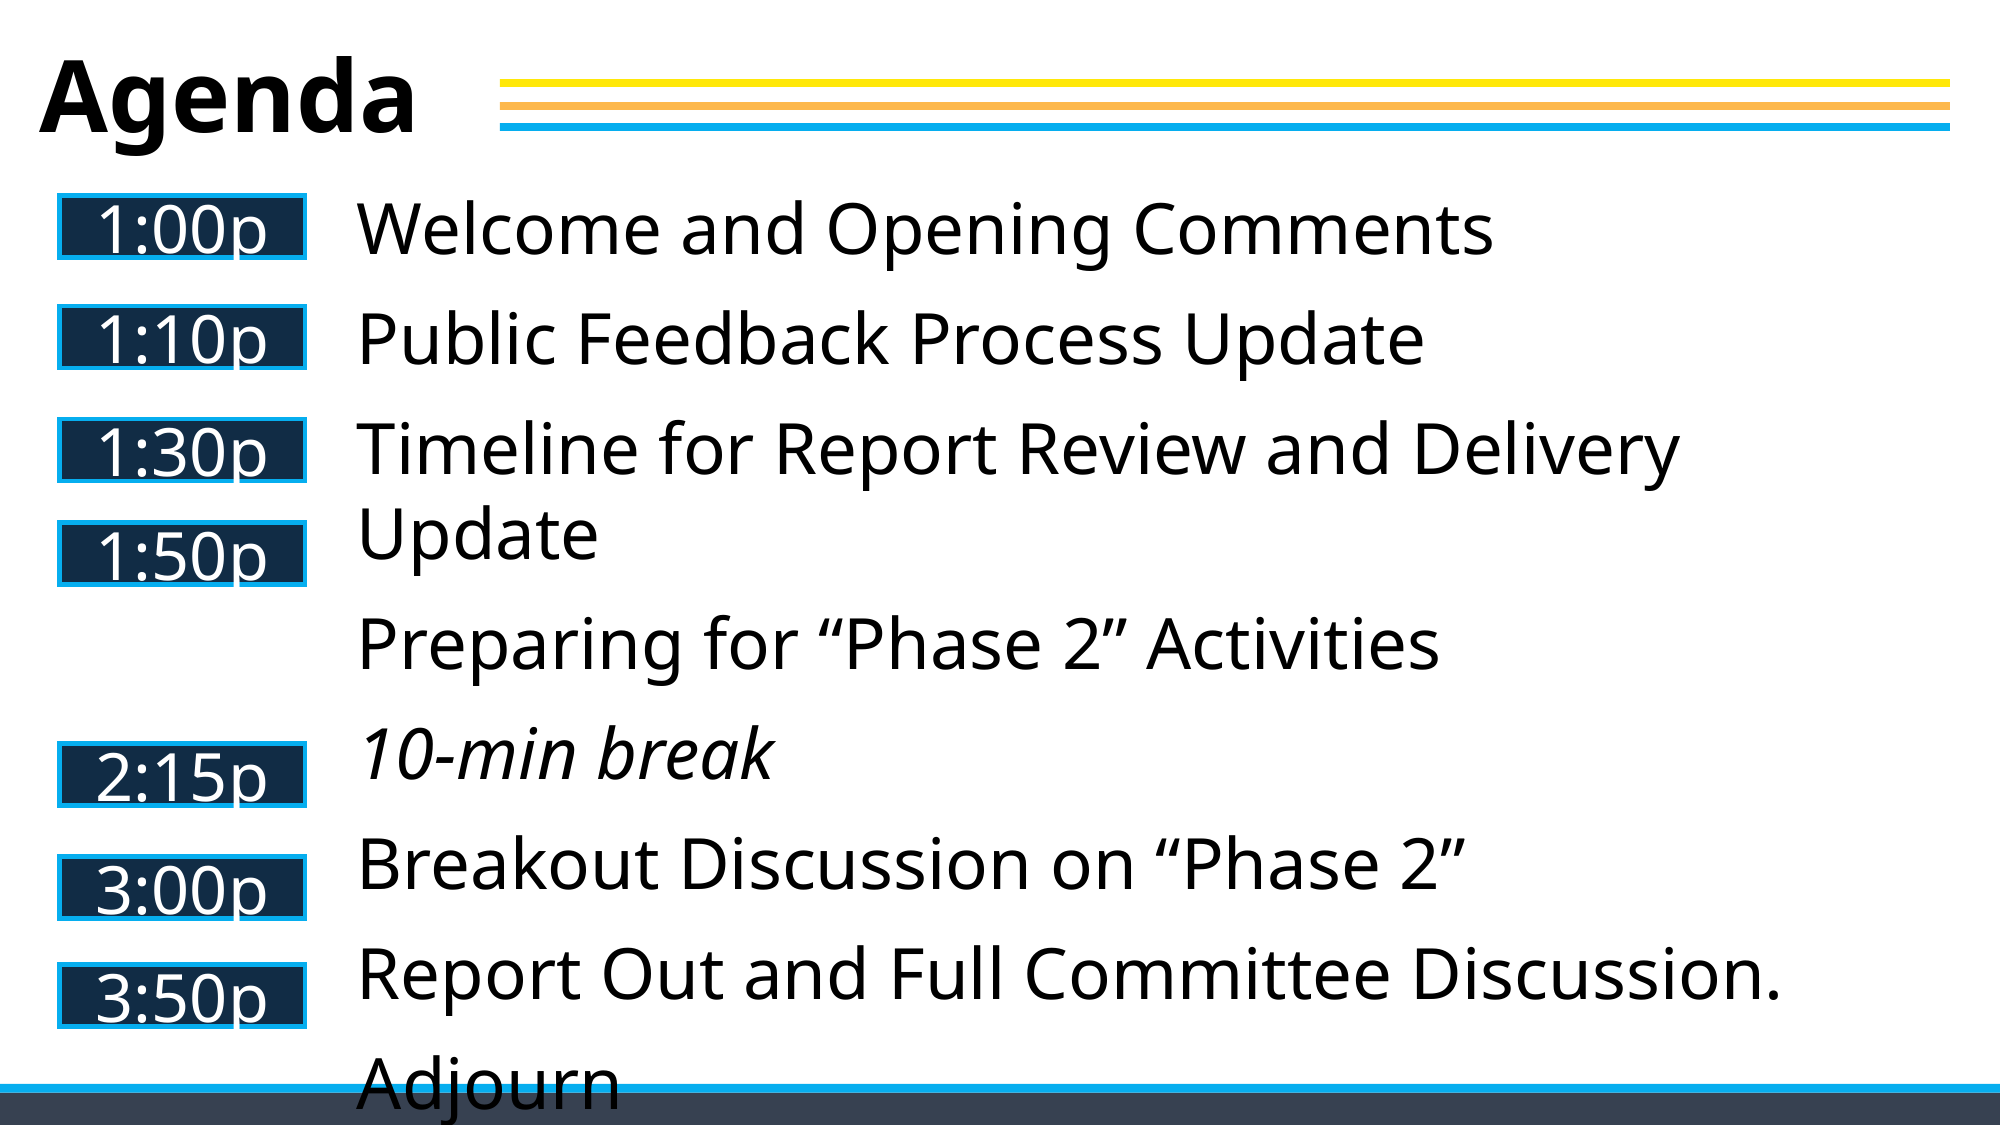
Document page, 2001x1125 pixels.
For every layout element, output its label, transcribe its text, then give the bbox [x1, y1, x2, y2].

text_box 1:50p [59, 522, 306, 586]
text_box 1:00p [59, 195, 306, 259]
text_box 3:50p [59, 963, 306, 1027]
text_box Welcome and Opening Comments Public Feedback Process Update Timeline for Report Review and Delivery Update Preparing for “Phase 2” Activities 10-min break Breakout Discussion on “Phase 2” Report Out and Full Committee Discussion. Adjourn [341, 176, 1941, 1125]
text_box 1:10p [59, 305, 306, 369]
text_box 1:30p [59, 418, 306, 482]
title Agenda [39, 46, 500, 194]
text_box 2:15p [59, 743, 306, 807]
text_box 3:00p [59, 855, 306, 919]
